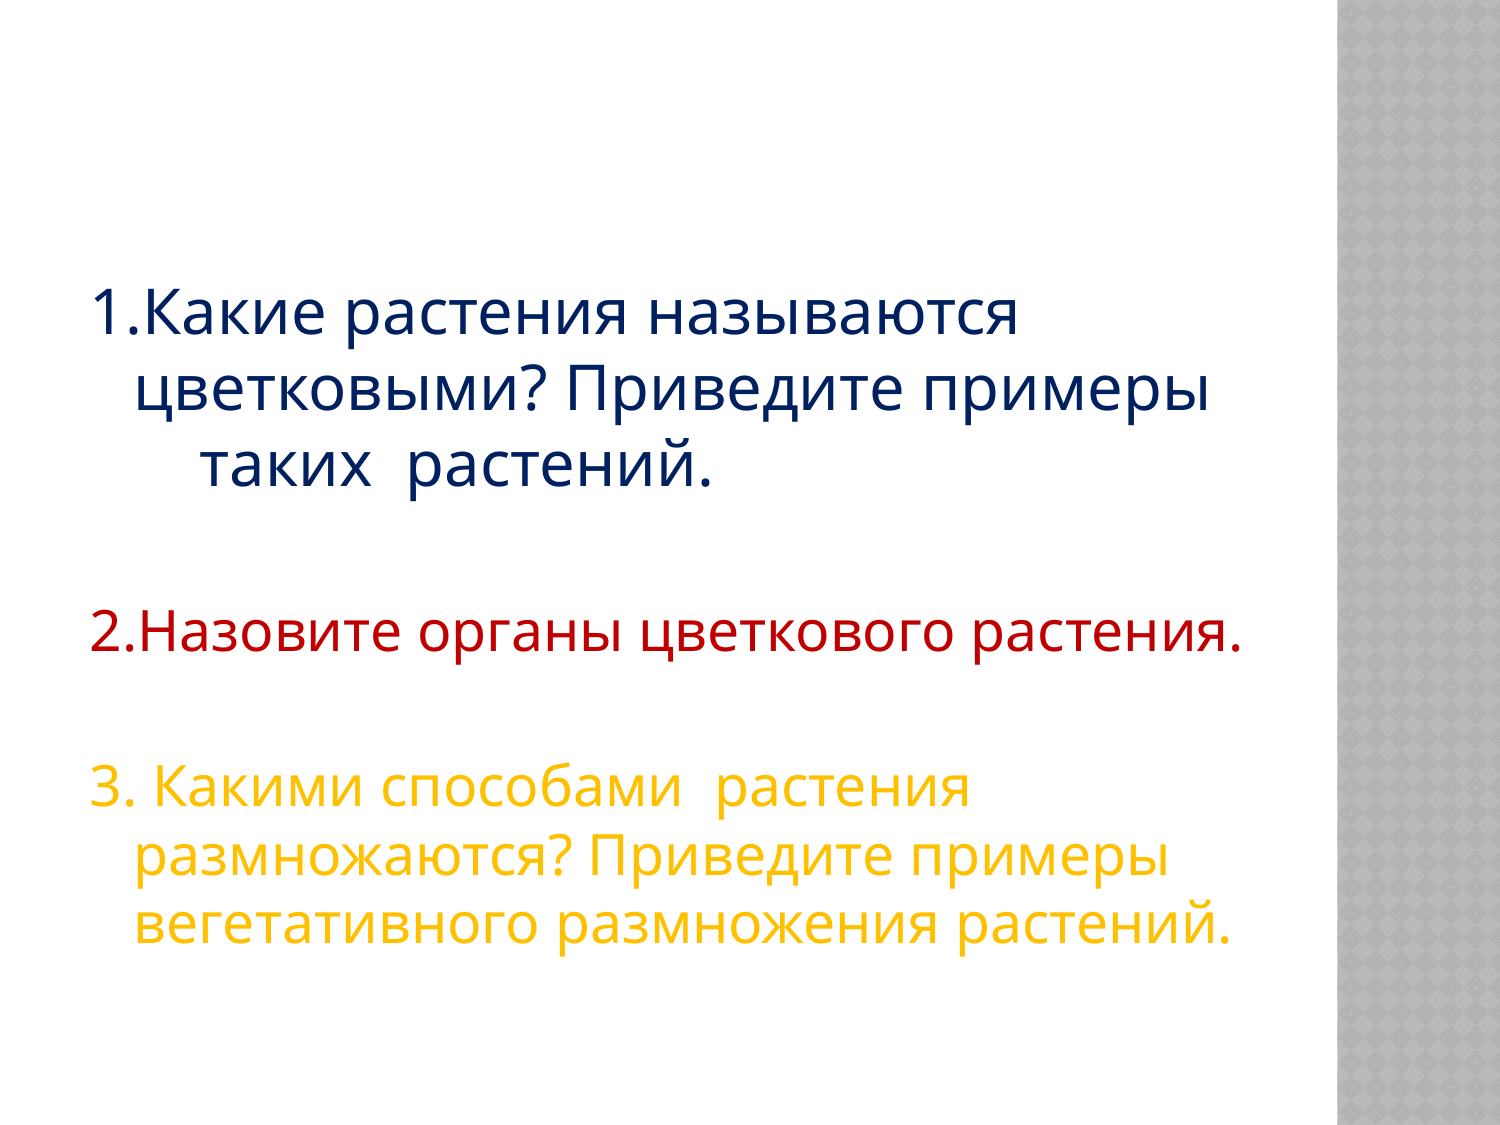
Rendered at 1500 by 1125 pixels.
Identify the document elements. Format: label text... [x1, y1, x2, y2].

list 1.Какие растения называются цветковыми? Приведите примеры таких растений. 2.Назовите органы цветкового растения. 3. Какими способами растения размножаются? Приведите примеры вегетативного размножения растений. [75, 264, 1263, 1059]
